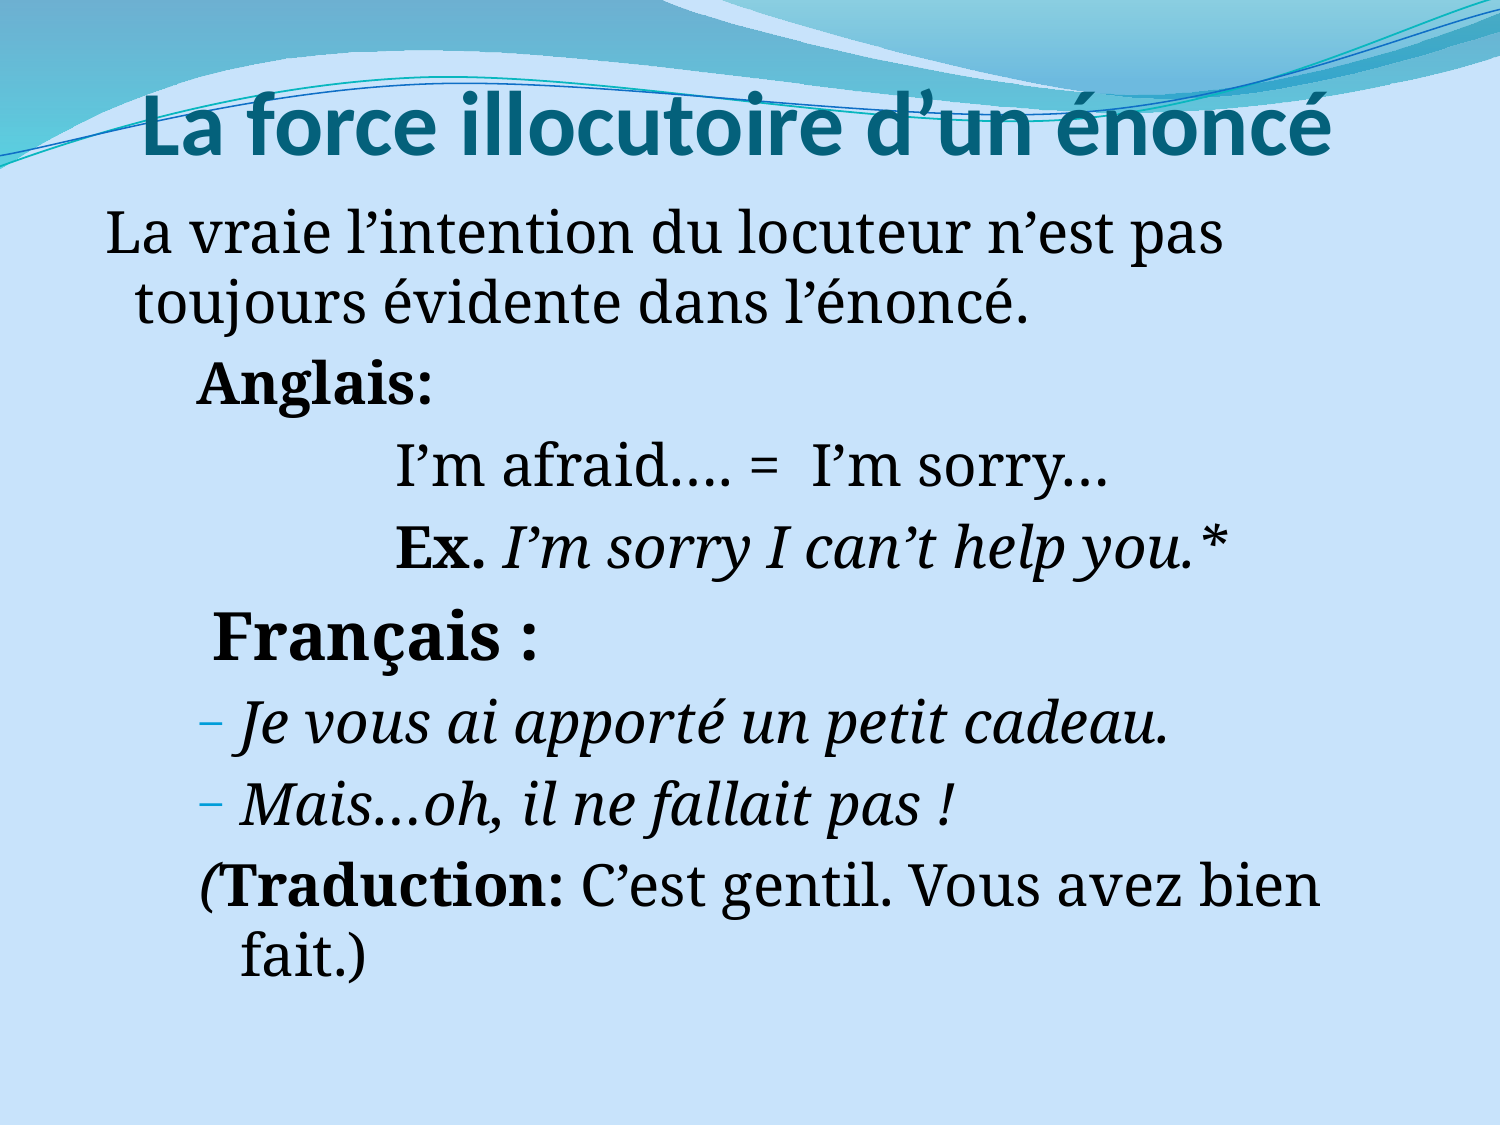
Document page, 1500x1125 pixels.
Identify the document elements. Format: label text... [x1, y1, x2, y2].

title La force illocutoire d’un énoncé [74, 62, 1426, 176]
list La vraie l’intention du locuteur n’est pas toujours évidente dans l’énoncé. Anglais: I’m afraid…. = I’m sorry… Ex. I’m sorry I can’t help you.* Français : Je vous ai apporté un petit cadeau. Mais…oh, il ne fallait pas ! (Traduction: C’est gentil. Vous avez bien fait.) [74, 187, 1426, 1051]
